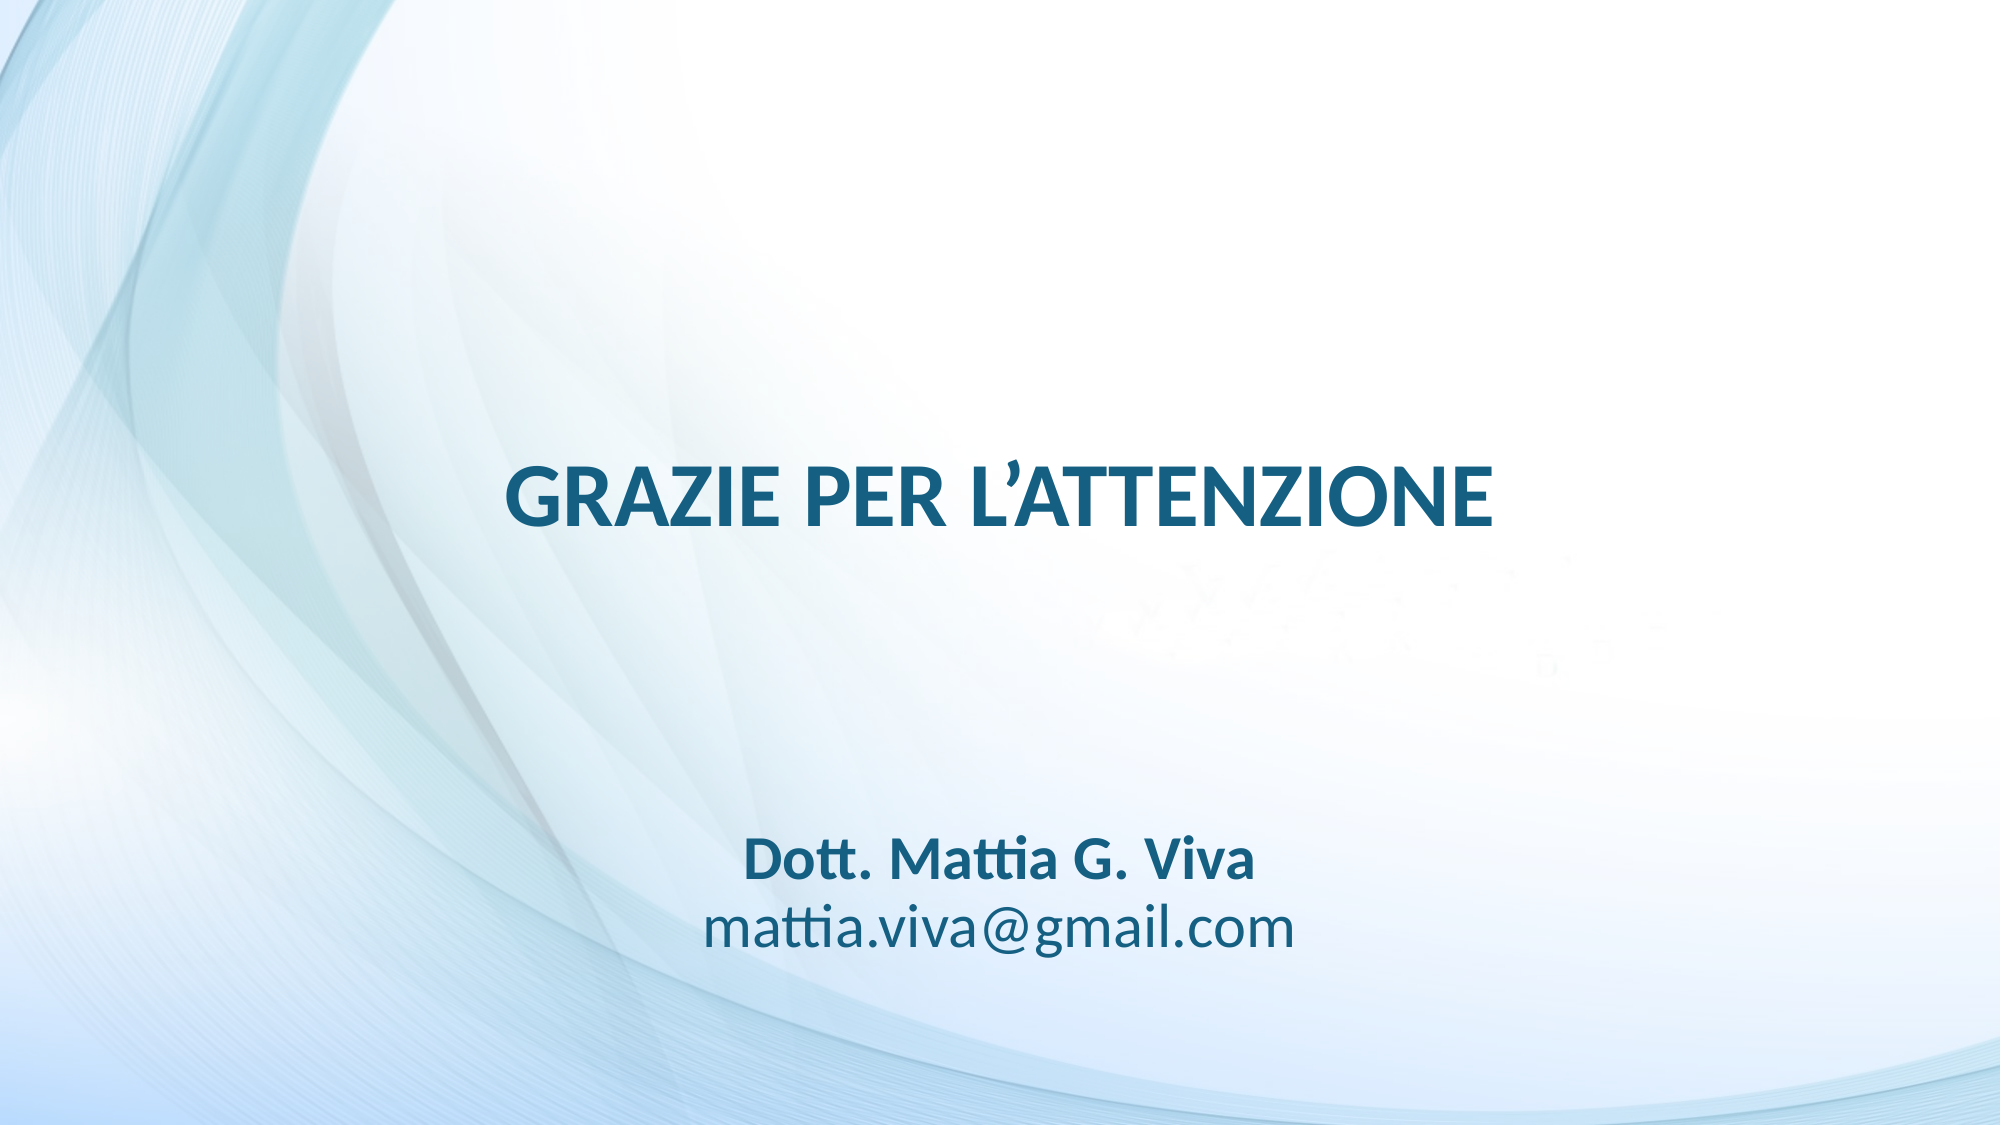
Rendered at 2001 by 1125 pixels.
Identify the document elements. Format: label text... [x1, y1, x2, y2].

title GRAZIE PER L’ATTENZIONE [137, 388, 1863, 606]
text_box Dott. Mattia G. Viva mattia.viva@gmail.com [137, 784, 1863, 1003]
